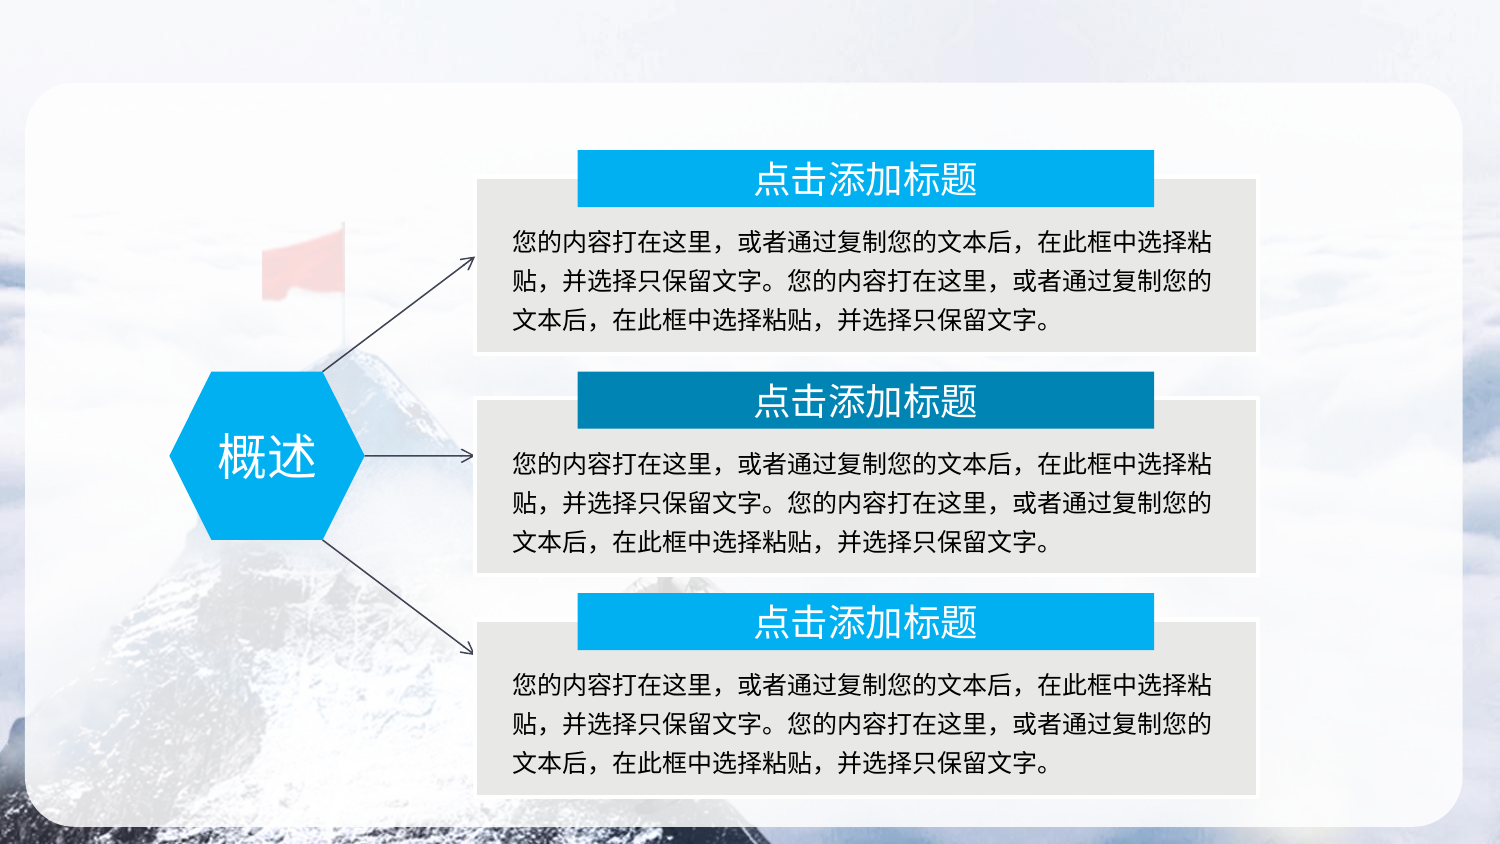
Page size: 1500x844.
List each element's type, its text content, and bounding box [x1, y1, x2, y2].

text_box 您的内容打在这里，或者通过复制您的文本后，在此框中选择粘贴，并选择只保留文字。您的内容打在这里，或者通过复制您的文本后，在此框中选择粘贴，并选择只保留文字。 [501, 655, 1247, 784]
text_box 您的内容打在这里，或者通过复制您的文本后，在此框中选择粘贴，并选择只保留文字。您的内容打在这里，或者通过复制您的文本后，在此框中选择粘贴，并选择只保留文字。 [501, 212, 1247, 341]
text_box [473, 396, 1260, 577]
text_box 点击添加标题 [575, 148, 1156, 209]
text_box [473, 174, 1260, 356]
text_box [322, 256, 476, 372]
text_box 您的内容打在这里，或者通过复制您的文本后，在此框中选择粘贴，并选择只保留文字。您的内容打在这里，或者通过复制您的文本后，在此框中选择粘贴，并选择只保留文字。 [501, 433, 1247, 562]
picture [0, 0, 1500, 844]
text_box 概述 [167, 369, 367, 542]
text_box 点击添加标题 [575, 370, 1156, 431]
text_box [322, 539, 476, 656]
text_box 点击添加标题 [575, 591, 1156, 652]
text_box [473, 617, 1260, 799]
